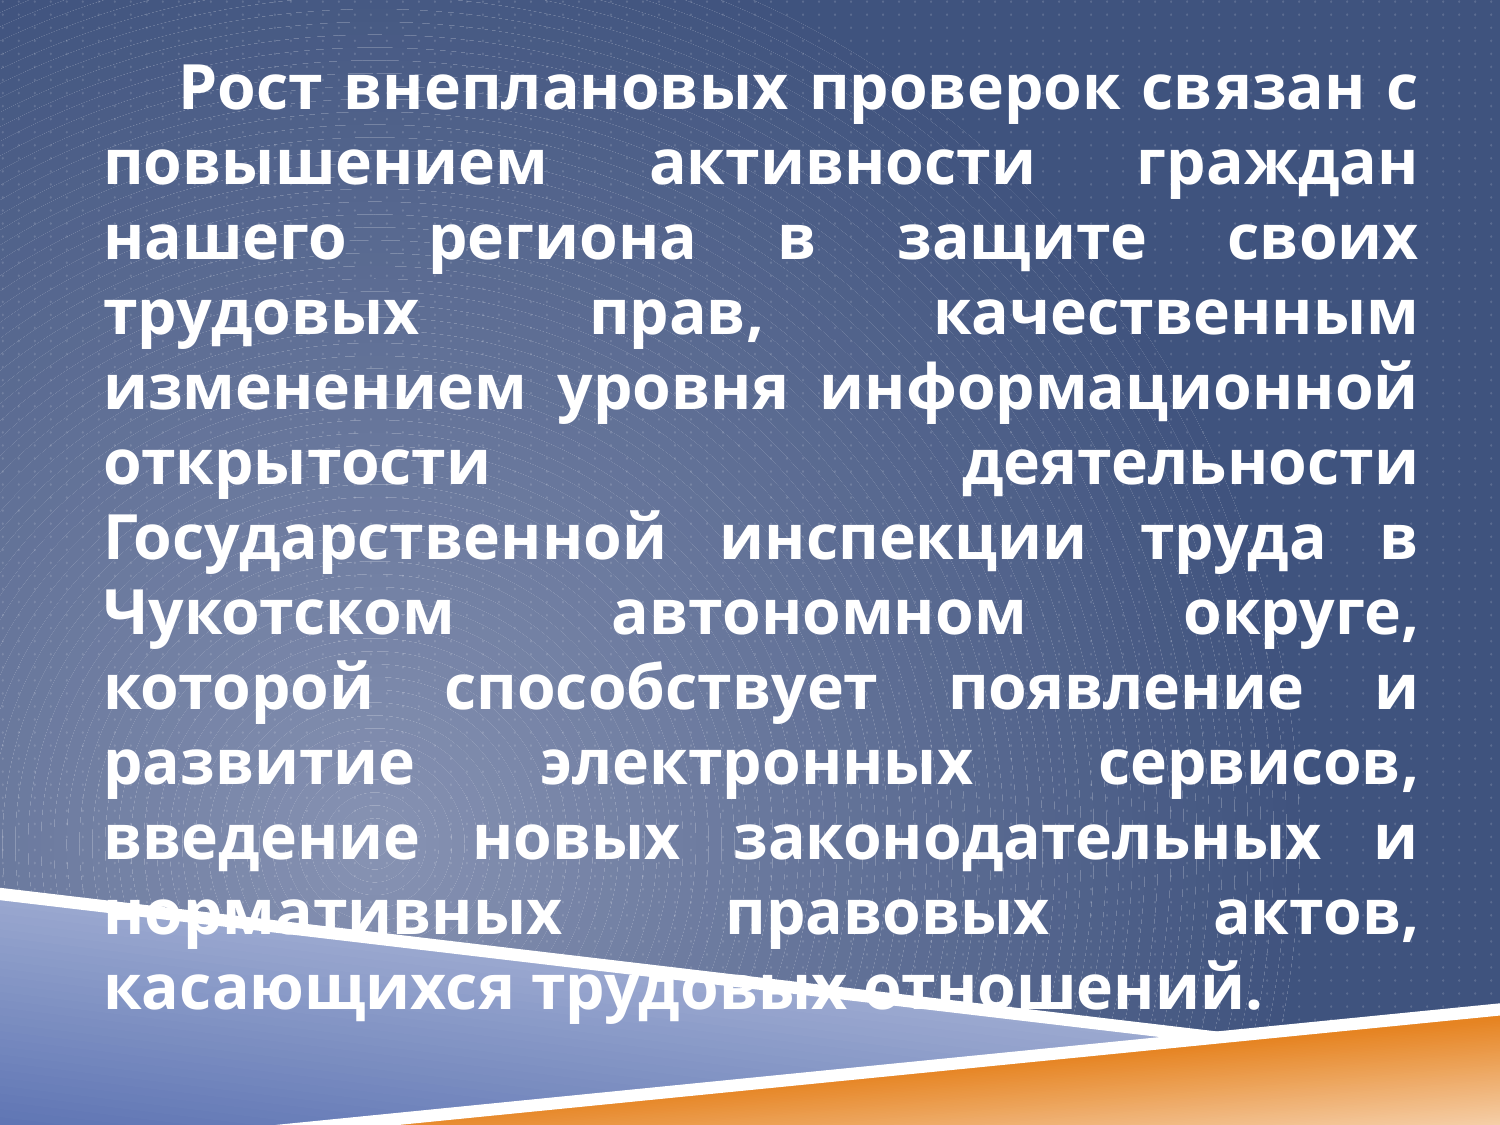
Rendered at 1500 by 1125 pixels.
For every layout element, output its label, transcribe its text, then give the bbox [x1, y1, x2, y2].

text_box Рост внеплановых проверок связан с повышением активности граждан нашего региона в защите своих трудовых прав, качественным изменением уровня информационной открытости деятельности Государственной инспекции труда в Чукотском автономном округе, которой способствует появление и развитие электронных сервисов, введение новых законодательных и нормативных правовых актов, касающихся трудовых отношений. [88, 39, 1436, 1029]
